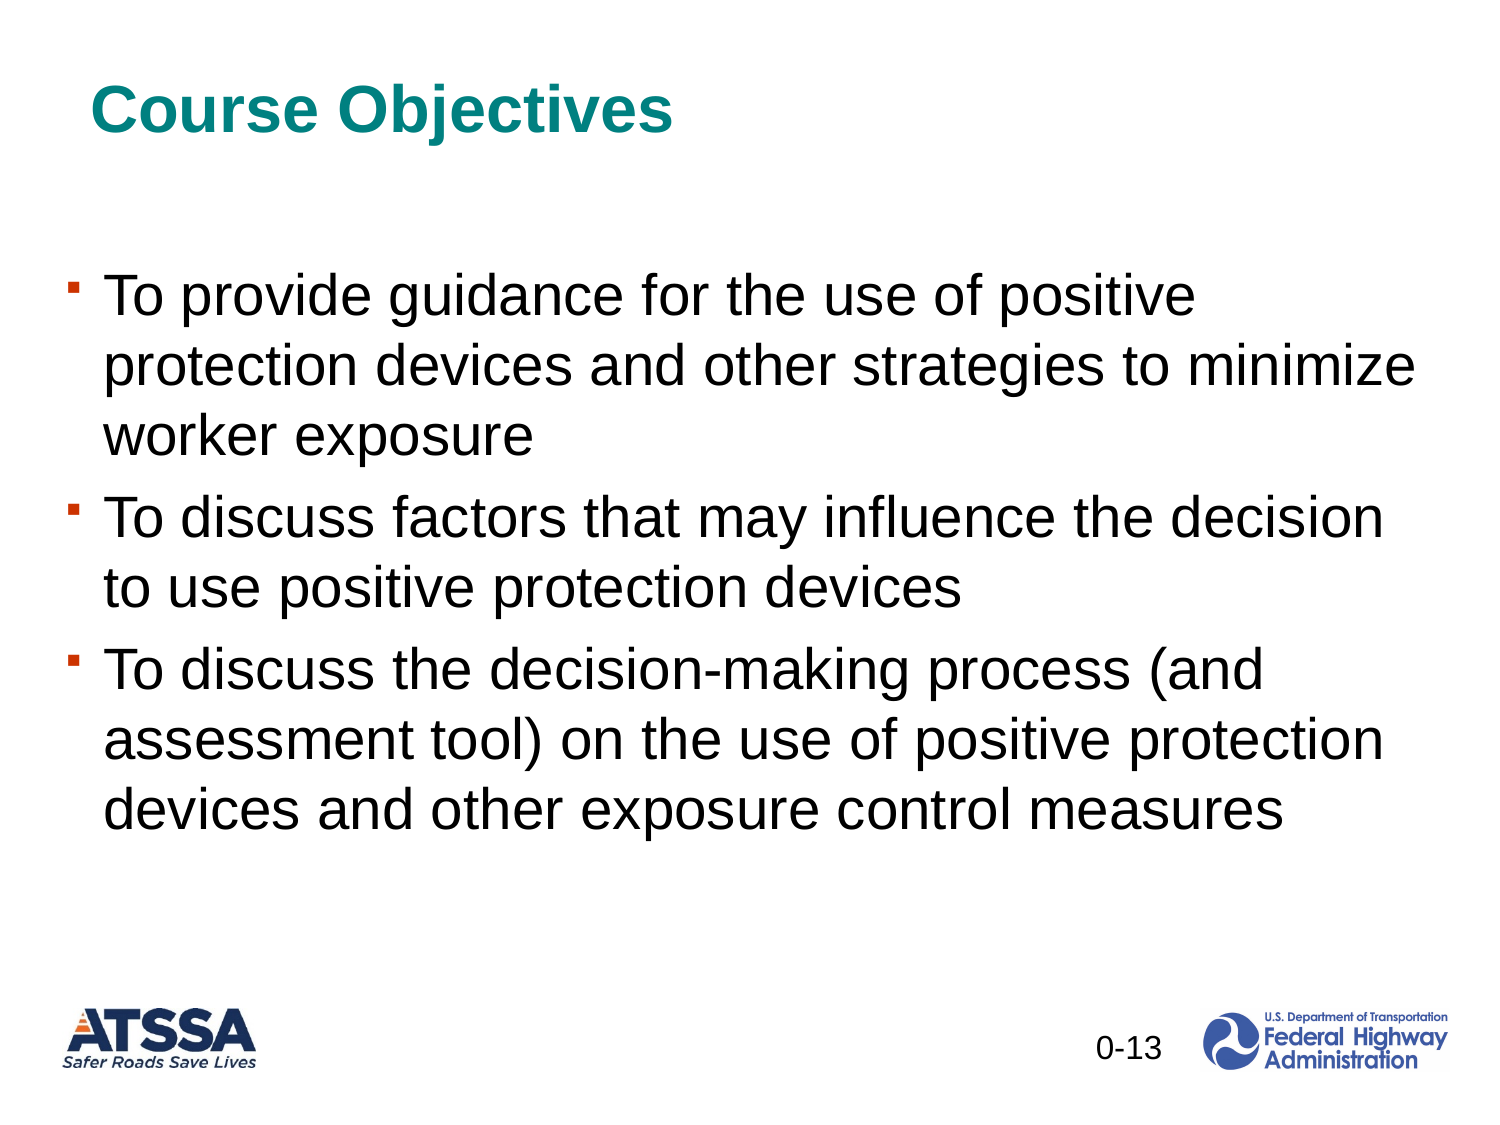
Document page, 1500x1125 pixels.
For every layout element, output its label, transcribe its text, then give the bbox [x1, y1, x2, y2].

list To provide guidance for the use of positive protection devices and other strategies to minimize worker exposure To discuss factors that may influence the decision to use positive protection devices To discuss the decision-making process (and assessment tool) on the use of positive protection devices and other exposure control measures [49, 249, 1451, 1001]
picture [62, 1008, 256, 1068]
title Course Objectives [75, 0, 1500, 213]
picture [1200, 1008, 1450, 1072]
